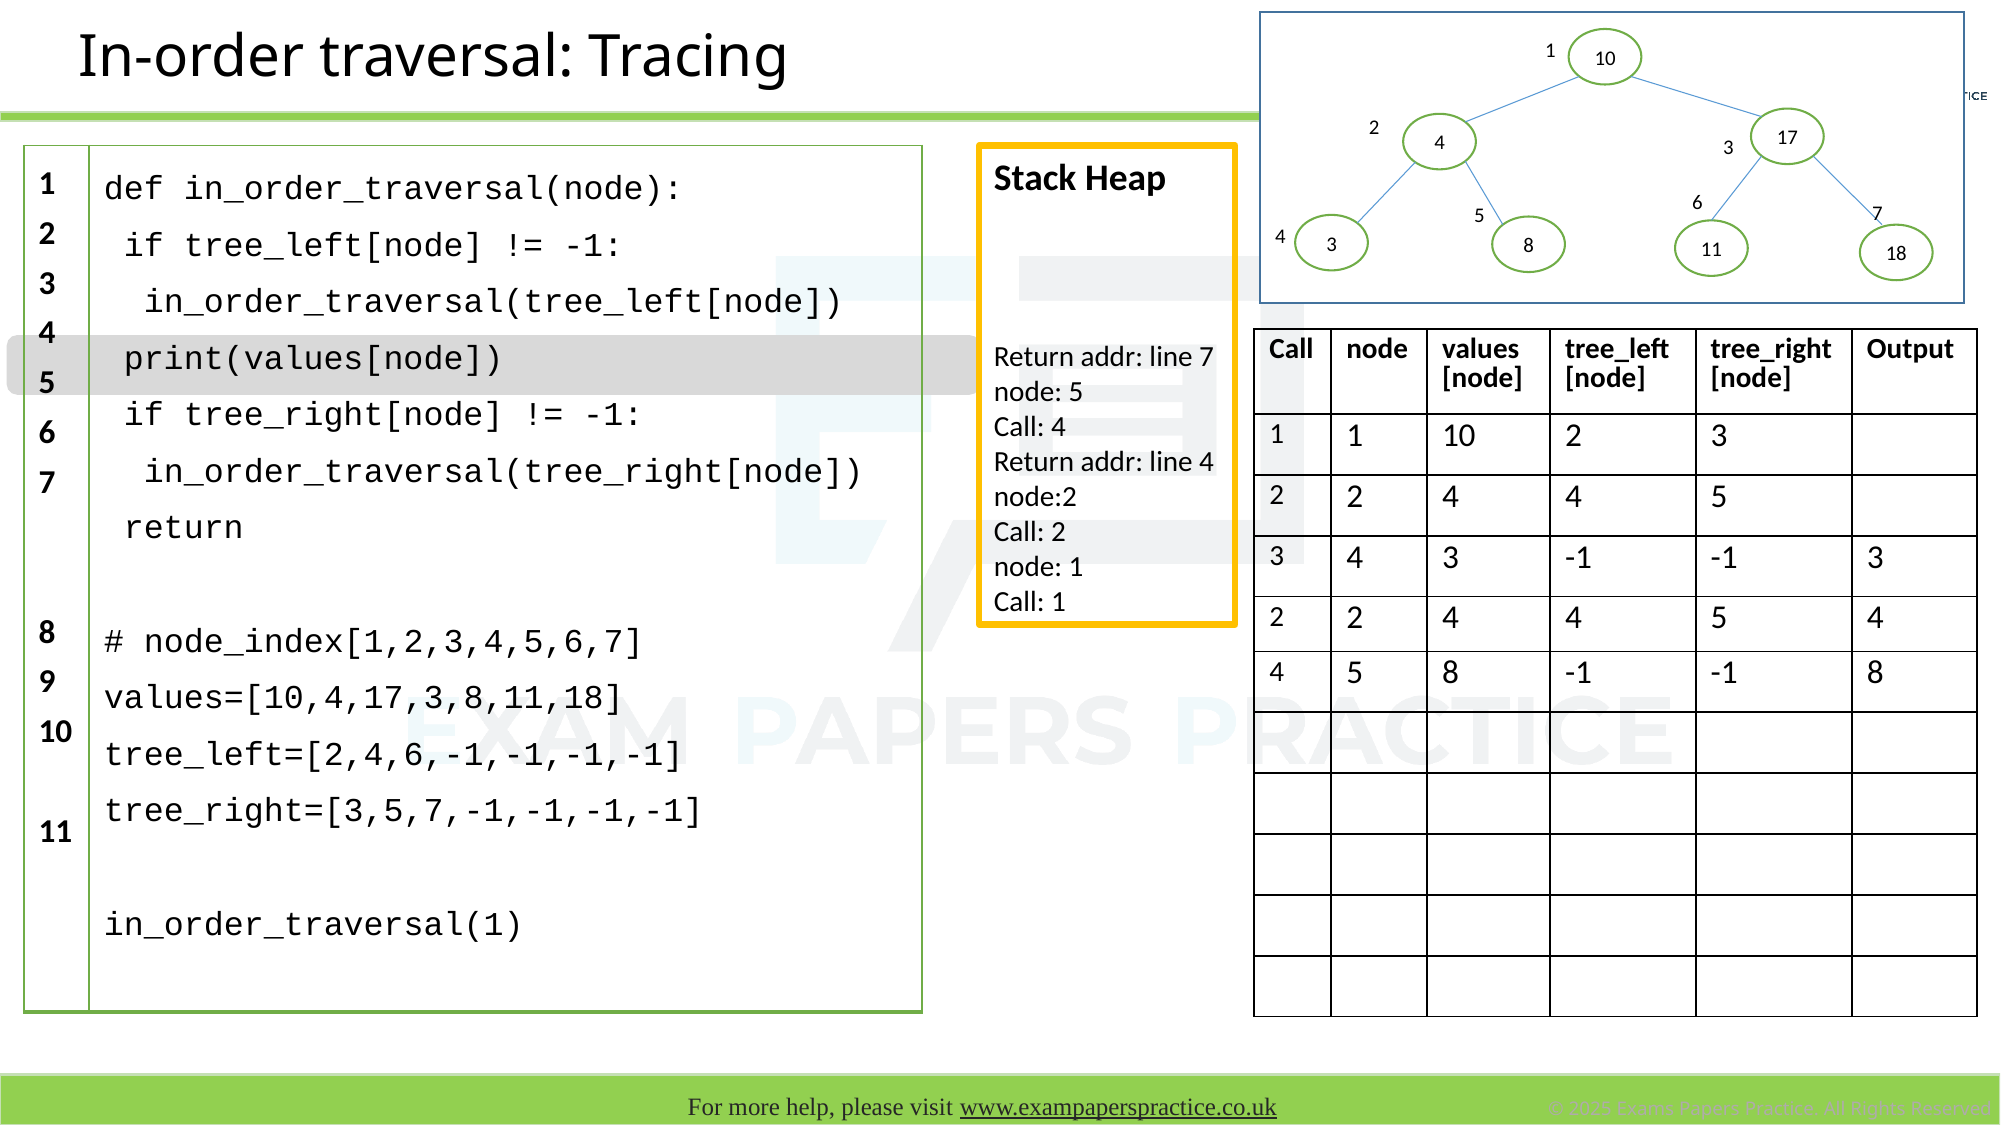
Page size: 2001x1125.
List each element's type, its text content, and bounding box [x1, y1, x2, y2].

table_cell [1551, 896, 1695, 955]
table_cell [1428, 713, 1549, 772]
table_cell [1697, 896, 1851, 955]
table_cell 4 [1428, 476, 1549, 535]
table_cell [1332, 713, 1426, 772]
text_box Stack Heap Return addr: line 7 node: 5 Call: 4 Return addr: line 4 node:2 Call: 2 node: 1 Call: 1 [979, 145, 1236, 625]
table_header Call [1255, 330, 1330, 413]
table_cell 10 [1428, 415, 1549, 474]
table_cell 4 [1853, 597, 1976, 651]
table_cell [1853, 415, 1976, 474]
table_cell [1428, 957, 1549, 1016]
table_cell [1853, 835, 1976, 894]
table_cell [1255, 713, 1330, 772]
table_cell [1428, 835, 1549, 894]
table_cell [1697, 713, 1851, 772]
table_cell [1332, 896, 1426, 955]
table_cell 4 [1255, 652, 1330, 711]
table_cell 5 [1697, 476, 1851, 535]
table_header def in_order_traversal(node): if tree_left[node] != -1: in_order_traversal(tree_left[node]) print(values[node]) if tree_right[node] != -1: in_order_traversal(tree_right[node]) return # node_index[1,2,3,4,5,6,7] values=[10,4,17,3,8,11,18] tree_left=[2,4,6,-1,-1,-1,-1] tree_right=[3,5,7,-1,-1,-1,-1] in_order_traversal(1) [90, 146, 921, 1010]
table_cell 8 [1853, 652, 1976, 711]
table_cell [1551, 957, 1695, 1016]
table_cell 4 [1332, 537, 1426, 596]
table_cell 4 [1551, 597, 1695, 651]
table_header 1 2 3 4 5 6 7 8 9 10 11 [25, 146, 88, 1010]
table_cell [1551, 774, 1695, 833]
table_cell [1332, 957, 1426, 1016]
table_cell [1332, 774, 1426, 833]
table_header values [node] [1428, 330, 1549, 413]
table_cell [1697, 957, 1851, 1016]
title In-order traversal: Tracing [63, 9, 1405, 106]
table_cell -1 [1551, 652, 1695, 711]
table_header tree_left [node] [1551, 330, 1695, 413]
table_cell 2 [1551, 415, 1695, 474]
table_cell [1551, 835, 1695, 894]
table_cell 2 [1332, 597, 1426, 651]
table_header tree_right [node] [1697, 330, 1851, 413]
table_cell [1332, 835, 1426, 894]
table_cell 2 [1255, 476, 1330, 535]
text_box [923, 335, 979, 395]
table_cell 3 [1255, 537, 1330, 596]
table_cell [1853, 957, 1976, 1016]
table_cell [1428, 774, 1549, 833]
table_cell 2 [1255, 597, 1330, 651]
table_cell -1 [1697, 652, 1851, 711]
table_cell [1853, 476, 1976, 535]
table_cell 2 [1332, 476, 1426, 535]
table_cell 3 [1697, 415, 1851, 474]
table_cell 3 [1428, 537, 1549, 596]
table_cell [1255, 835, 1330, 894]
table_cell [1697, 774, 1851, 833]
table_cell [1853, 896, 1976, 955]
table_cell [1853, 774, 1976, 833]
table_cell 4 [1428, 597, 1549, 651]
table_cell [1853, 713, 1976, 772]
table_cell [1255, 957, 1330, 1016]
table_cell [1551, 713, 1695, 772]
table_header node [1332, 330, 1426, 413]
table_cell 5 [1697, 597, 1851, 651]
table_cell 1 [1332, 415, 1426, 474]
table_cell [1255, 896, 1330, 955]
table_cell [1428, 896, 1549, 955]
table_cell -1 [1697, 537, 1851, 596]
table_cell [1255, 774, 1330, 833]
table_cell 4 [1551, 476, 1695, 535]
table_cell [1697, 835, 1851, 894]
table_header Output [1853, 330, 1976, 413]
table_cell 3 [1853, 537, 1976, 596]
text_box [6, 335, 23, 395]
table_cell 1 [1255, 415, 1330, 474]
table_cell 5 [1332, 652, 1426, 711]
table_cell 8 [1428, 652, 1549, 711]
table_cell -1 [1551, 537, 1695, 596]
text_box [1260, 12, 1965, 303]
